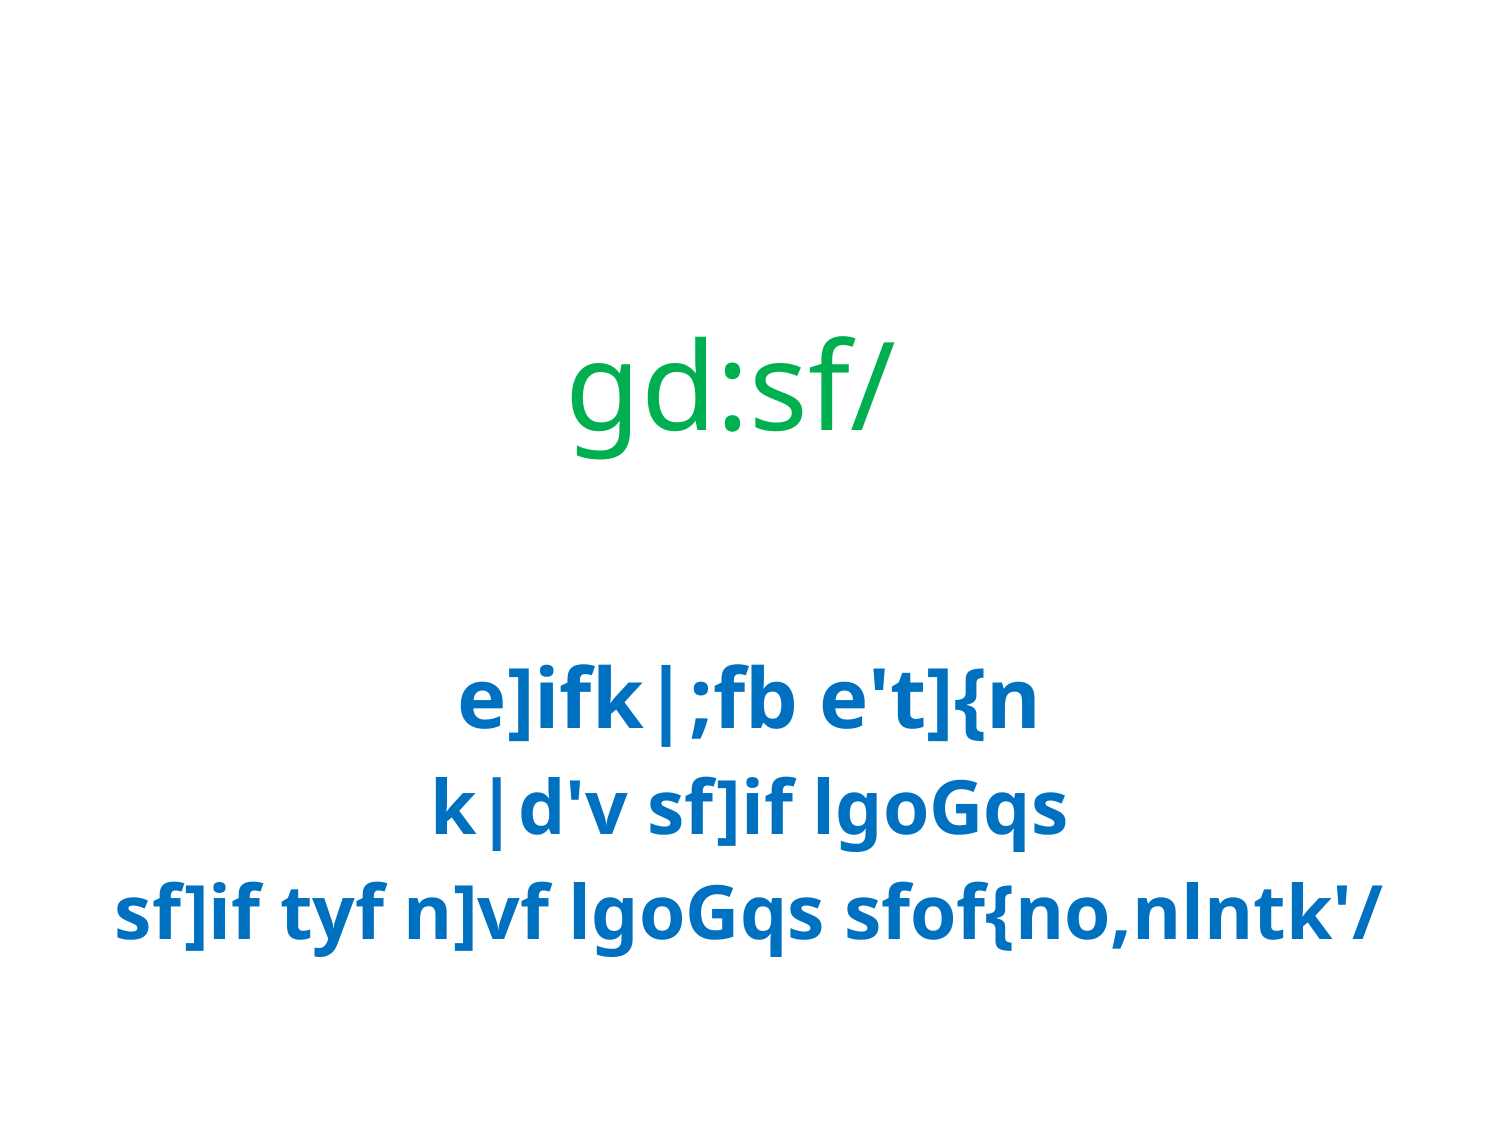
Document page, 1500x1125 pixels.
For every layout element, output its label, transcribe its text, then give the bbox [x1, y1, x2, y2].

title gd:sf/ [0, 299, 1463, 463]
subtitle e]ifk|;fb e't]{n k|d'v sf]if lgoGqs sf]if tyf n]vf lgoGqs sfof{no,nlntk'/ [24, 637, 1475, 925]
